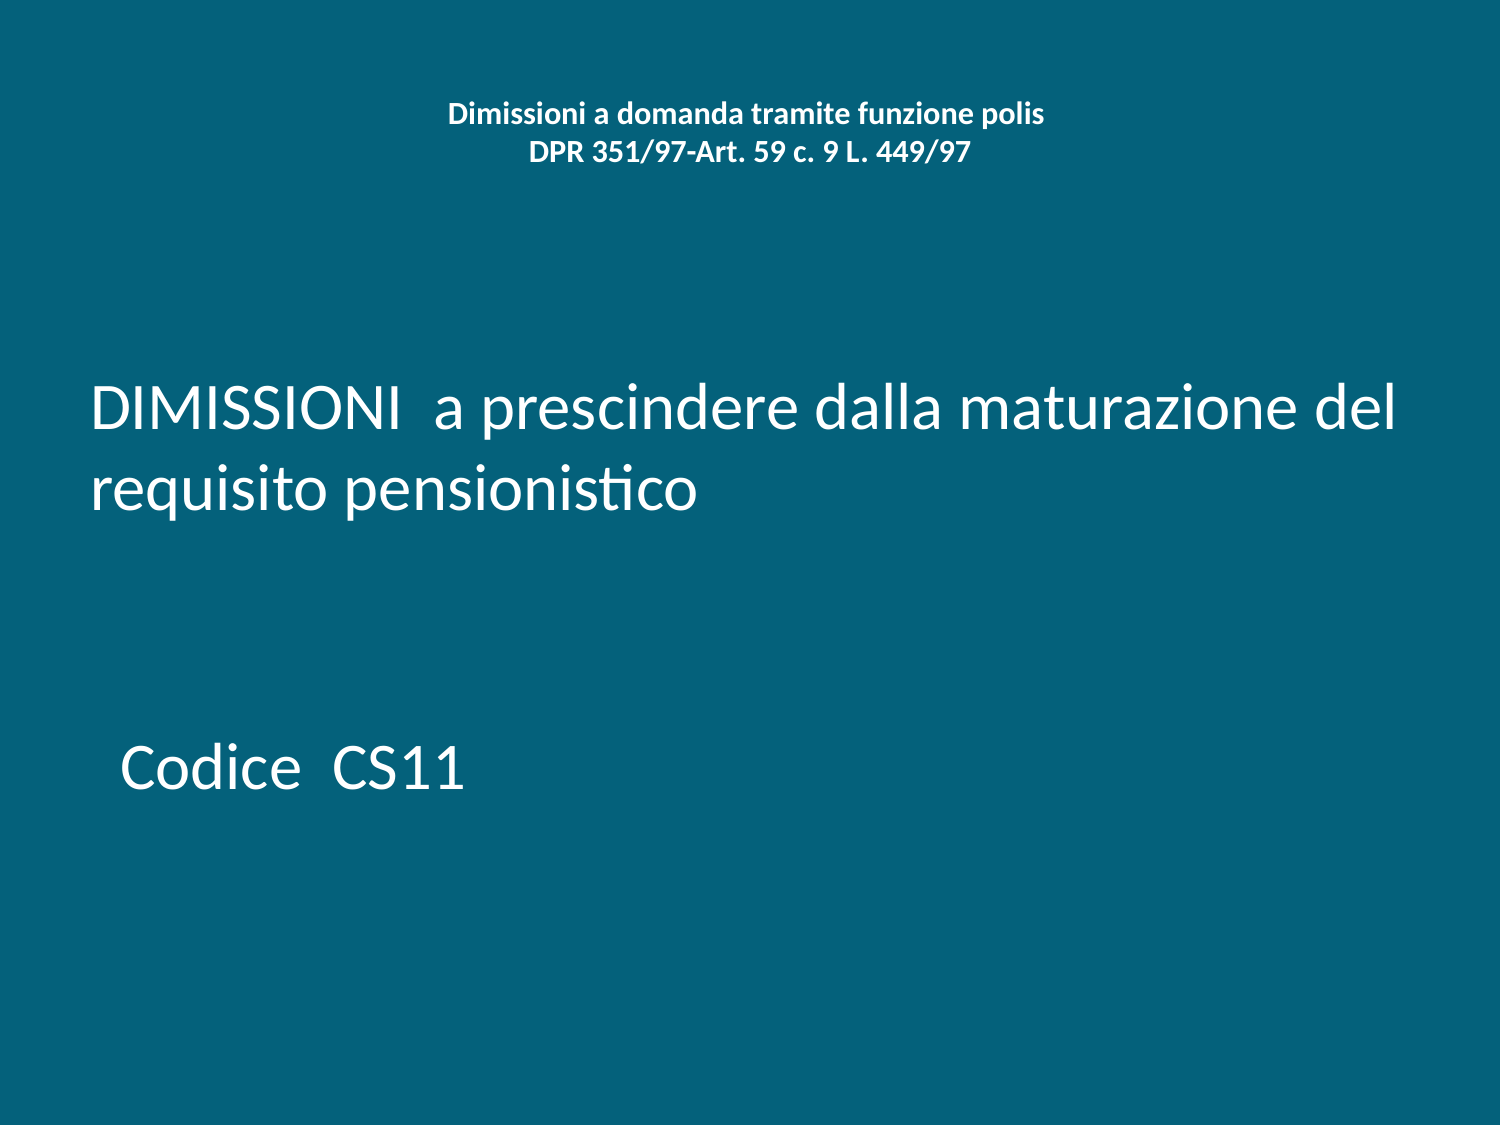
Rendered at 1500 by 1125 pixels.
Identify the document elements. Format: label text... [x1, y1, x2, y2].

list DIMISSIONI a prescindere dalla maturazione del requisito pensionistico Codice CS11 [75, 262, 1425, 1005]
title Dimissioni a domanda tramite funzione polis DPR 351/97-Art. 59 c. 9 L. 449/97 [75, 45, 1425, 233]
